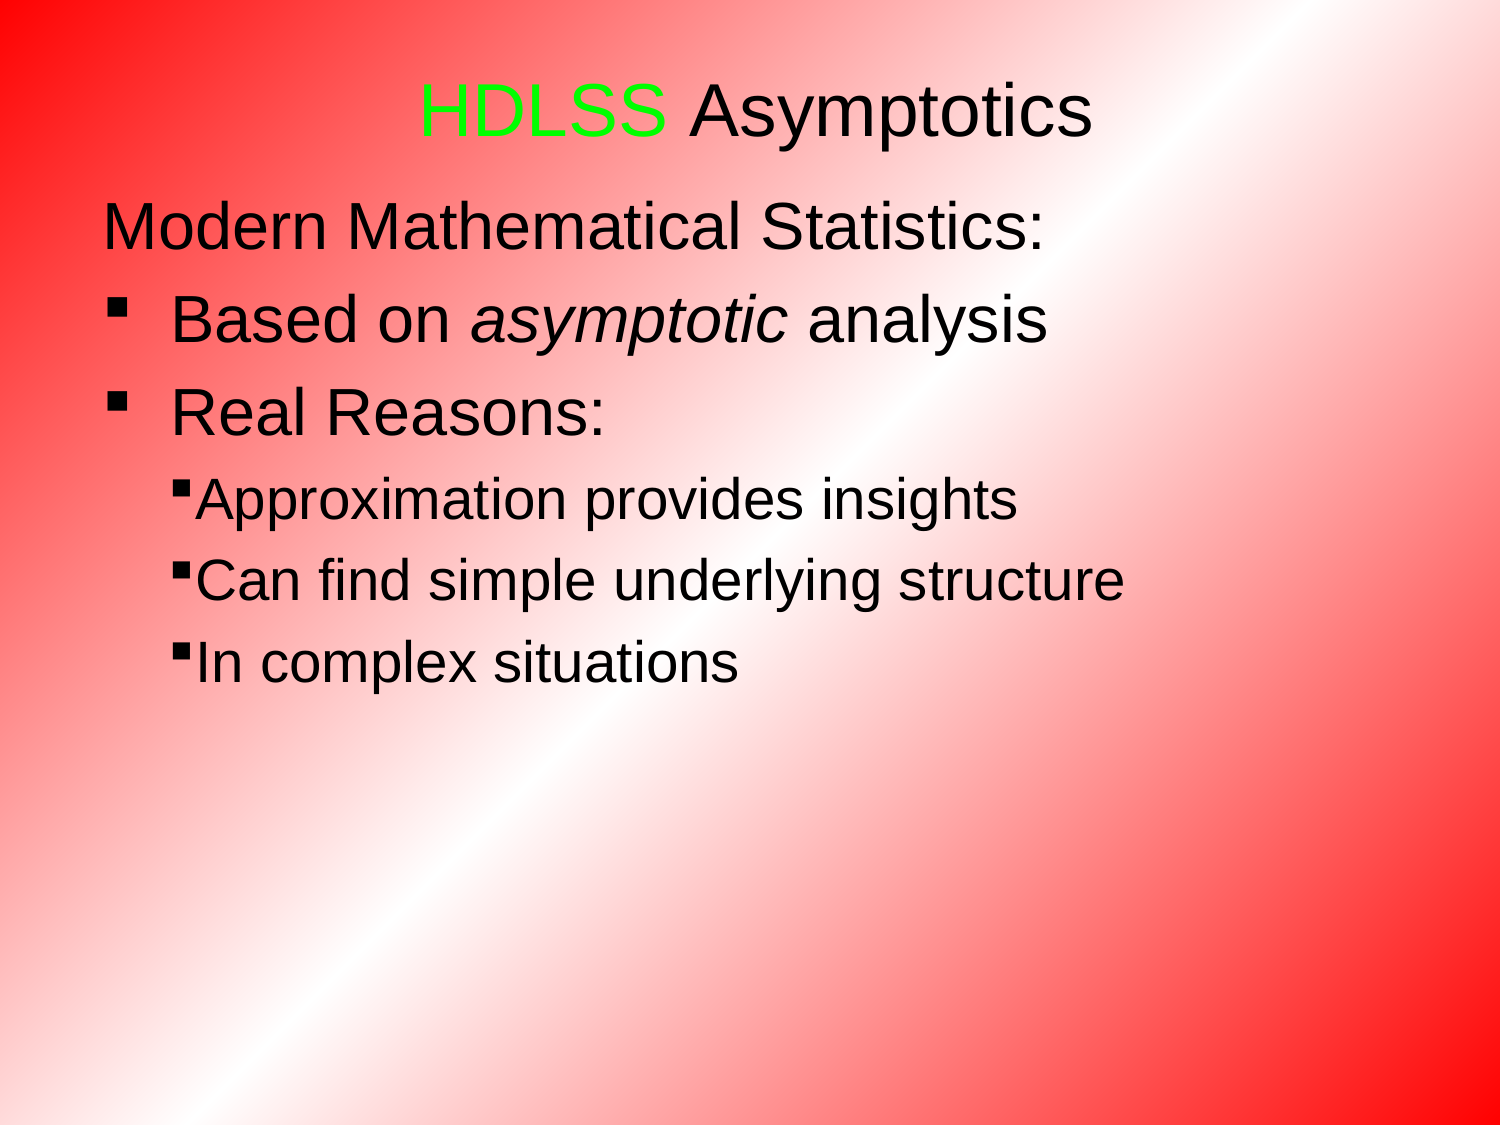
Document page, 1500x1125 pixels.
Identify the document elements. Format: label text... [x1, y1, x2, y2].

list Modern Mathematical Statistics: Based on asymptotic analysis Real Reasons: Approximation provides insights Can find simple underlying structure In complex situations [87, 174, 1409, 1088]
title HDLSS Asymptotics [50, 24, 1463, 188]
